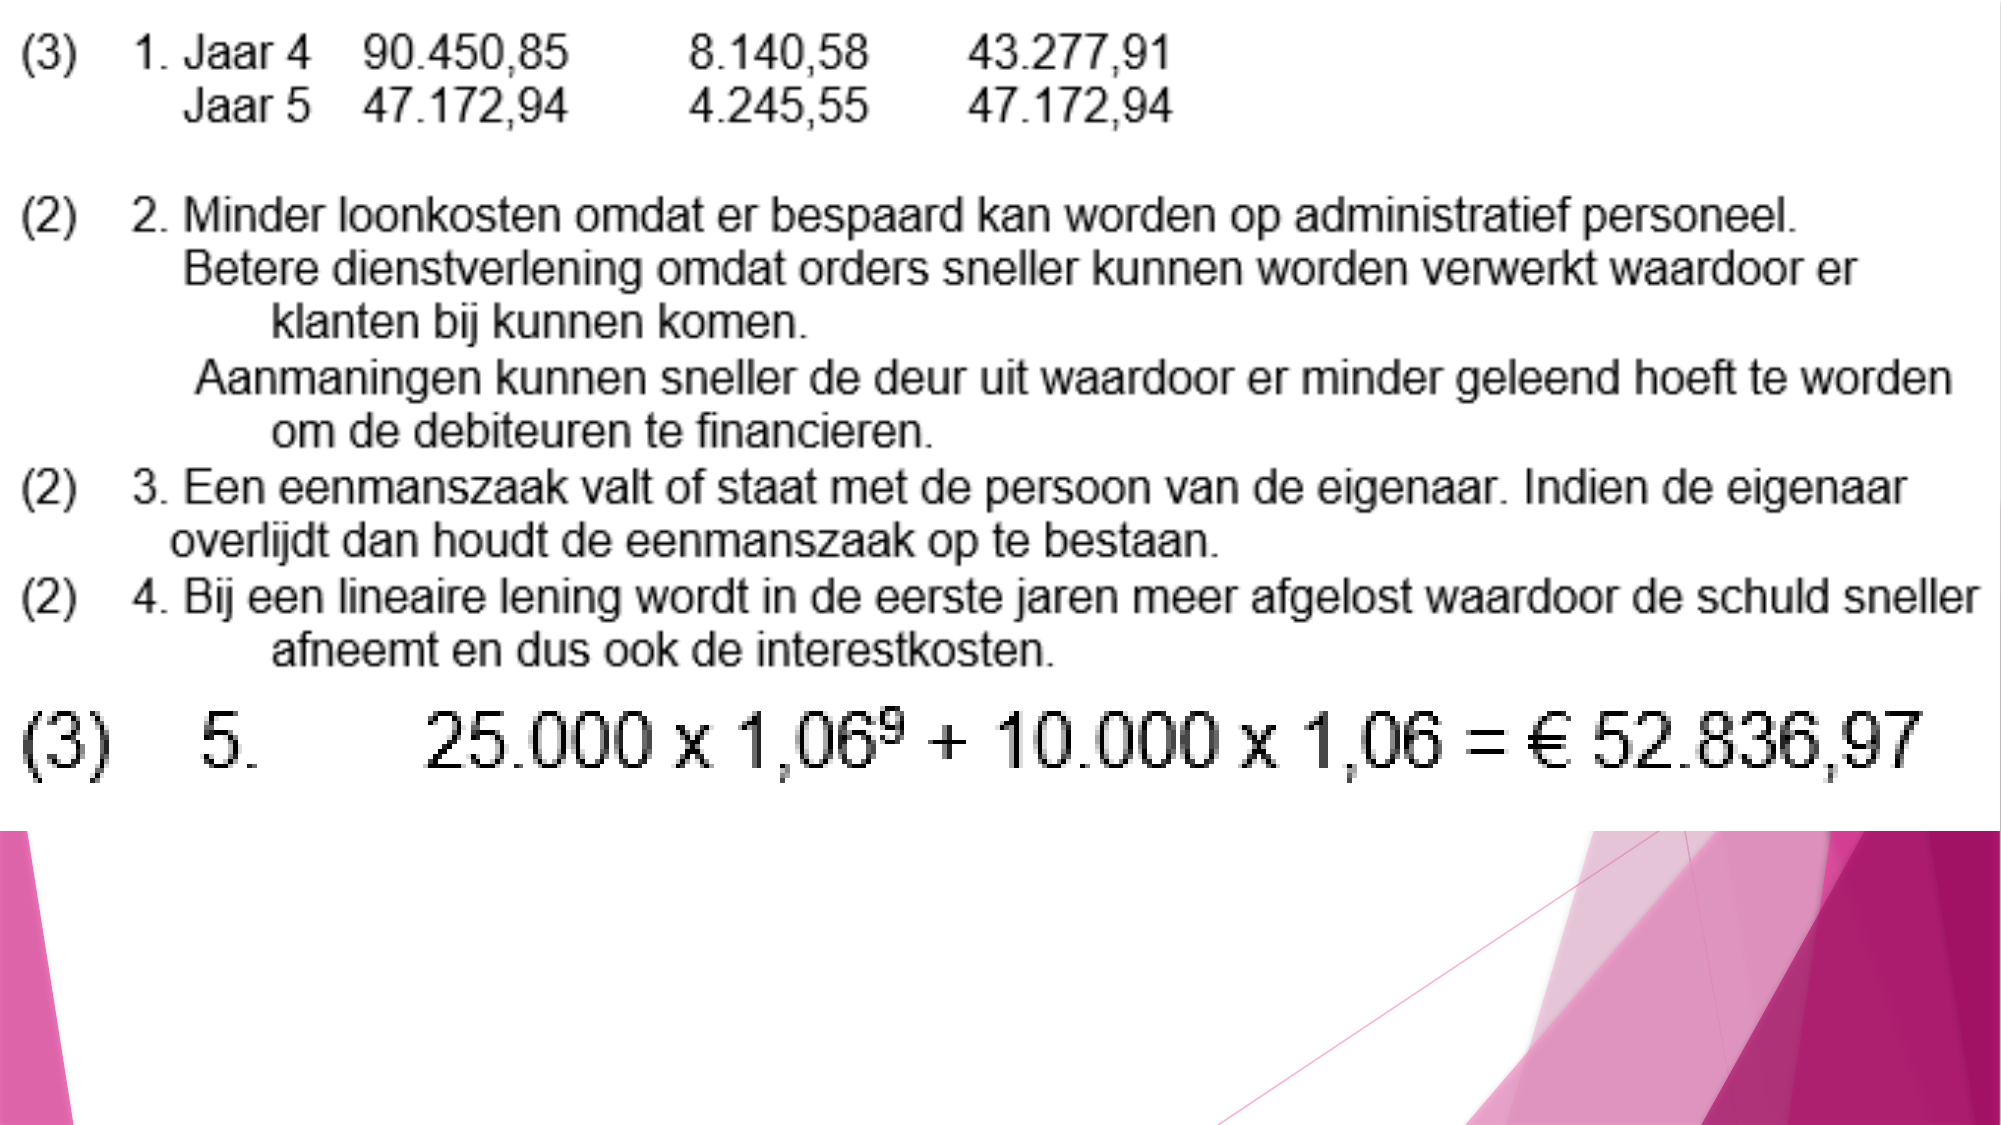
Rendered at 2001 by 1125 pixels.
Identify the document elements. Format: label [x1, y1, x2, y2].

picture [0, 0, 2000, 832]
